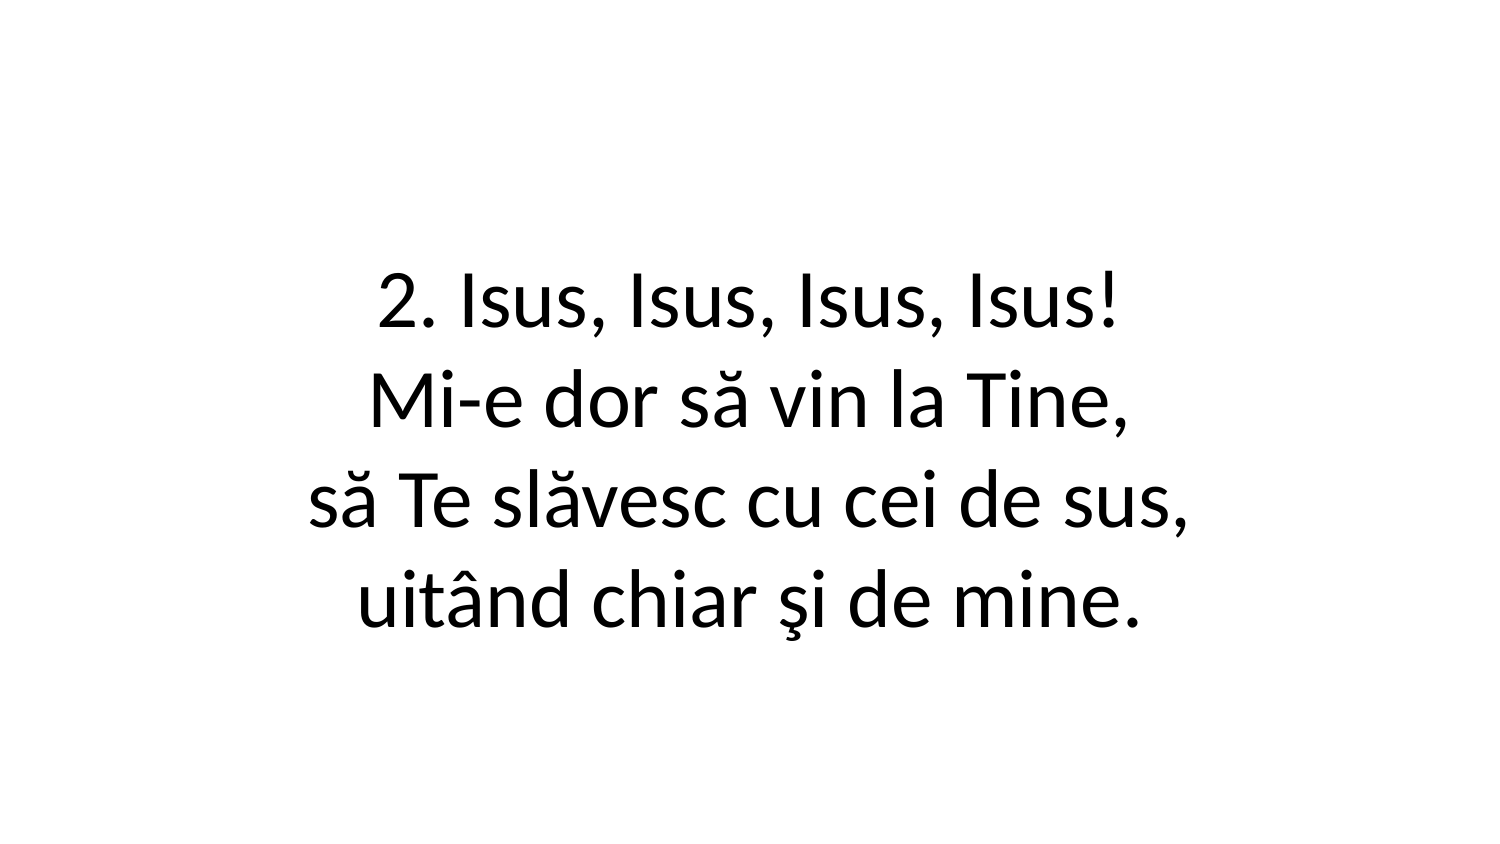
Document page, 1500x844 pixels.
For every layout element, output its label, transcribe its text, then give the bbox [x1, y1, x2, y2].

text_box 2. Isus, Isus, Isus, Isus! Mi-e dor să vin la Tine, să Te slăvesc cu cei de sus, uitând chiar şi de mine. [292, 192, 1208, 652]
